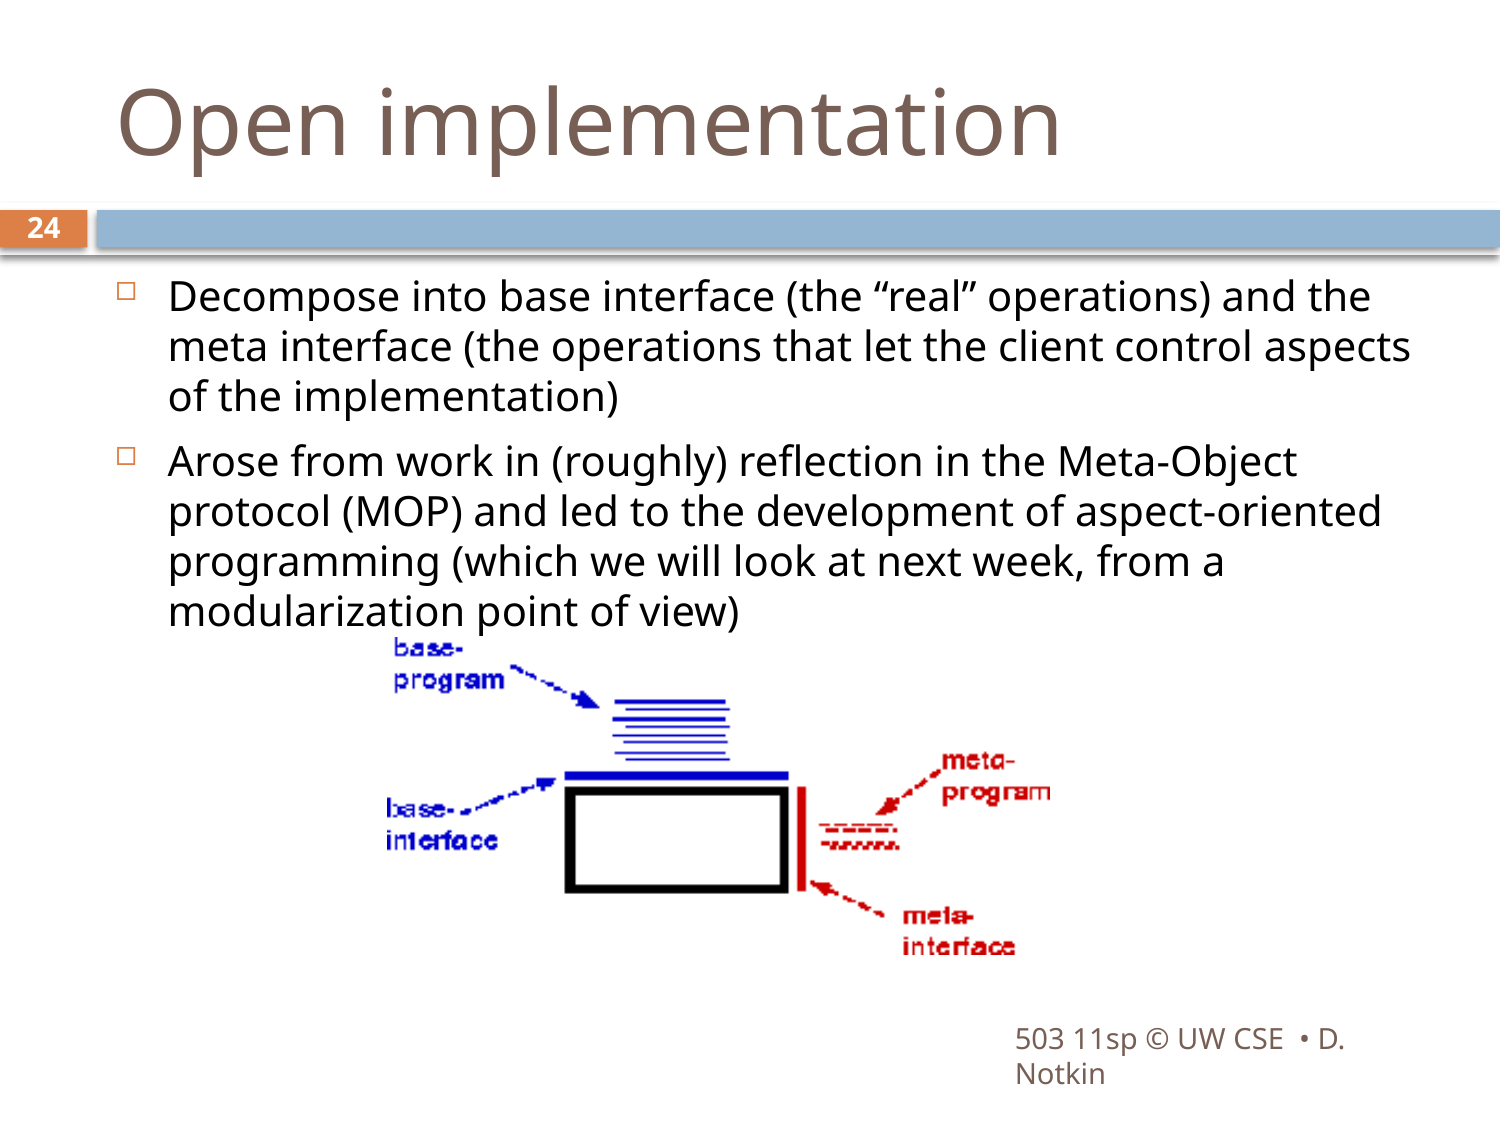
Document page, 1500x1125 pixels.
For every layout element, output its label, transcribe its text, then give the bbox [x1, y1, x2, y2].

title Open implementation [100, 37, 1438, 200]
picture [387, 637, 1051, 955]
slide_number 503 11sp © UW CSE • D. Notkin [999, 1025, 1438, 1085]
list Decompose into base interface (the “real” operations) and the meta interface (the operations that let the client control aspects of the implementation) Arose from work in (roughly) reflection in the Meta-Object protocol (MOP) and led to the development of aspect-oriented programming (which we will look at next week, from a modularization point of view) [100, 262, 1438, 1000]
slide_number 24 [0, 208, 88, 249]
